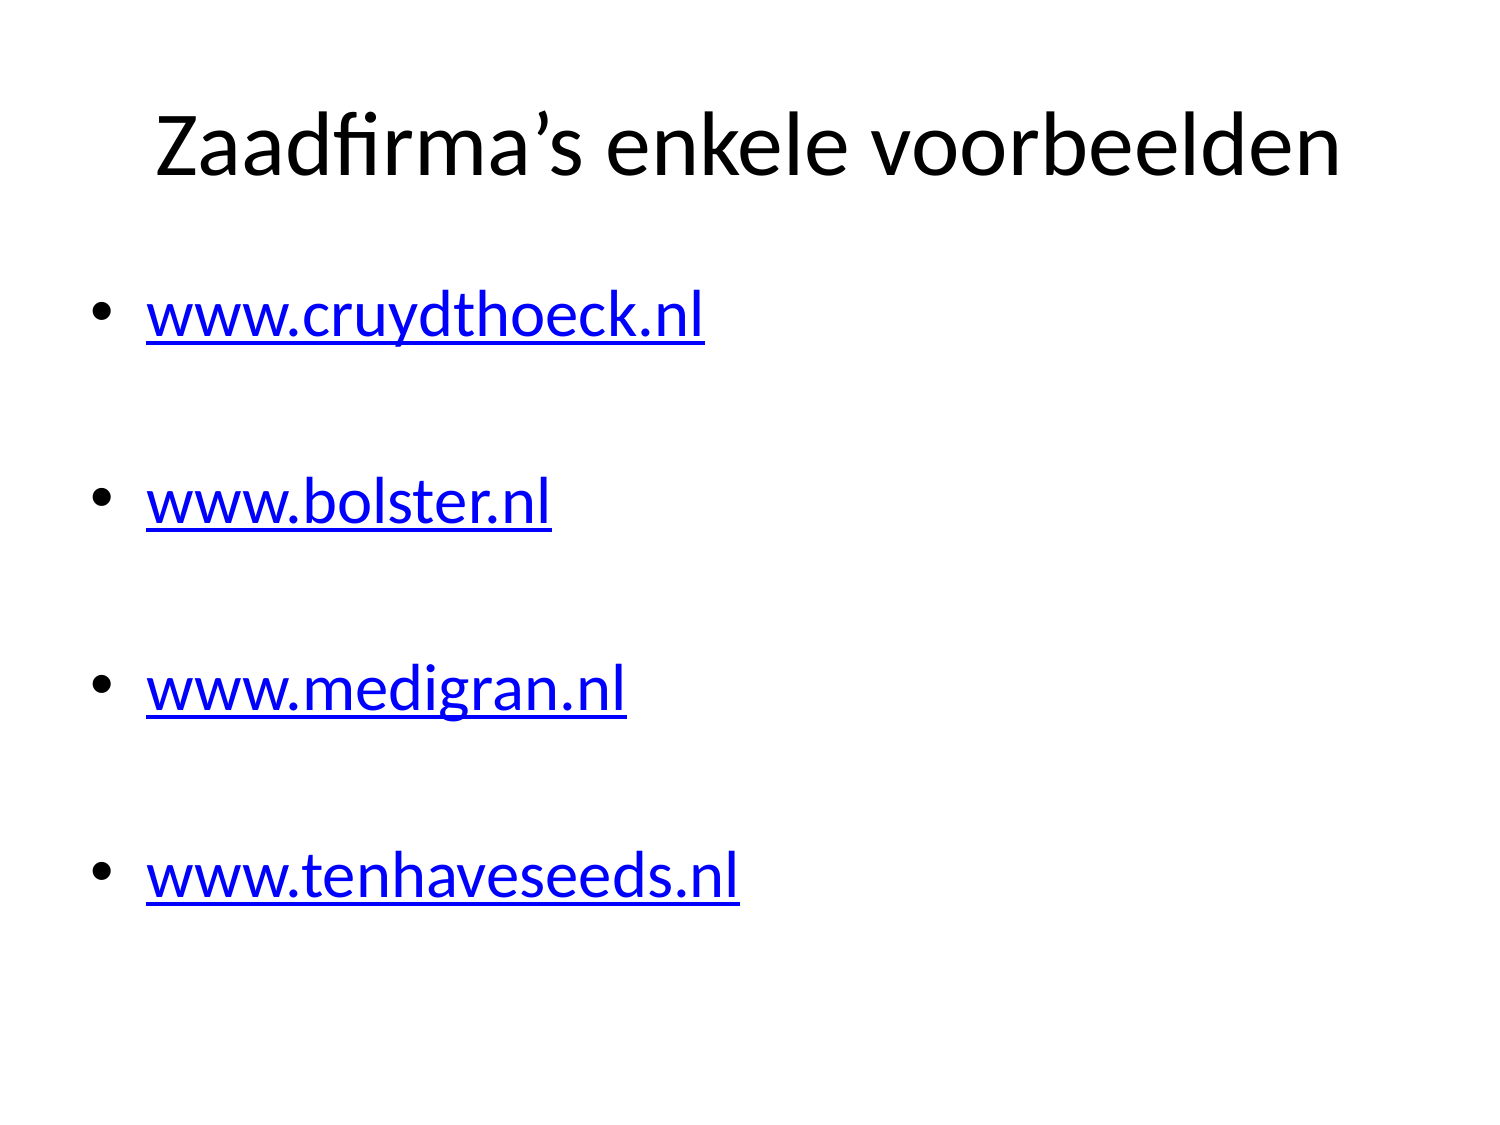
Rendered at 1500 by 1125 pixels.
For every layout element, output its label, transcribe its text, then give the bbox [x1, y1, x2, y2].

list www.cruydthoeck.nl www.bolster.nl www.medigran.nl www.tenhaveseeds.nl [75, 262, 1425, 1005]
title Zaadfirma’s enkele voorbeelden [75, 45, 1425, 233]
